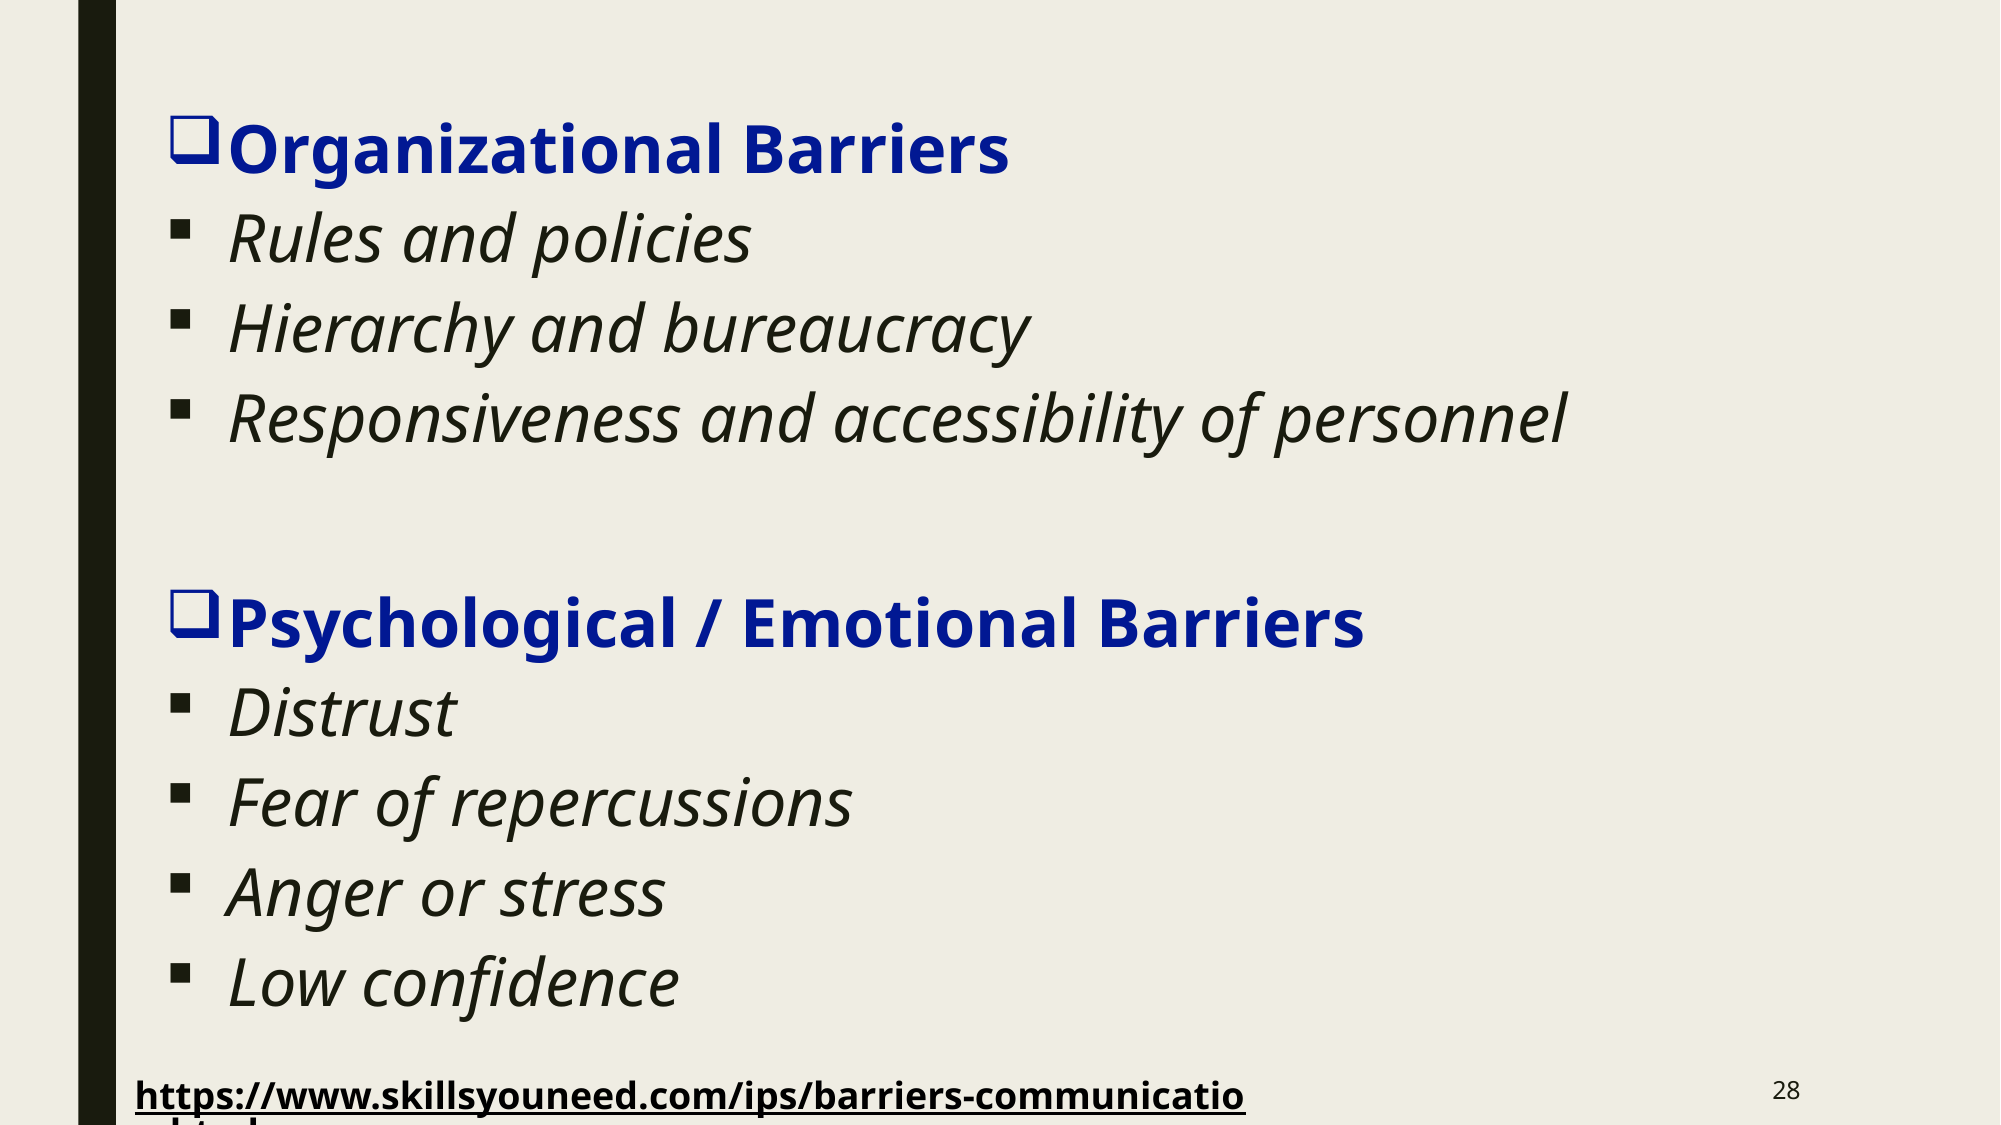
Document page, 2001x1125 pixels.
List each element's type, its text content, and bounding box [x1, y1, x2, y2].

list Organizational Barriers Rules and policies Hierarchy and bureaucracy Responsiveness and accessibility of personnel Psychological / Emotional Barriers Distrust Fear of repercussions Anger or stress Low confidence [150, 105, 1875, 968]
slide_number 28 [1553, 1058, 1816, 1125]
text_box https://www.skillsyouneed.com/ips/barriers-communication.html [119, 1064, 1283, 1125]
